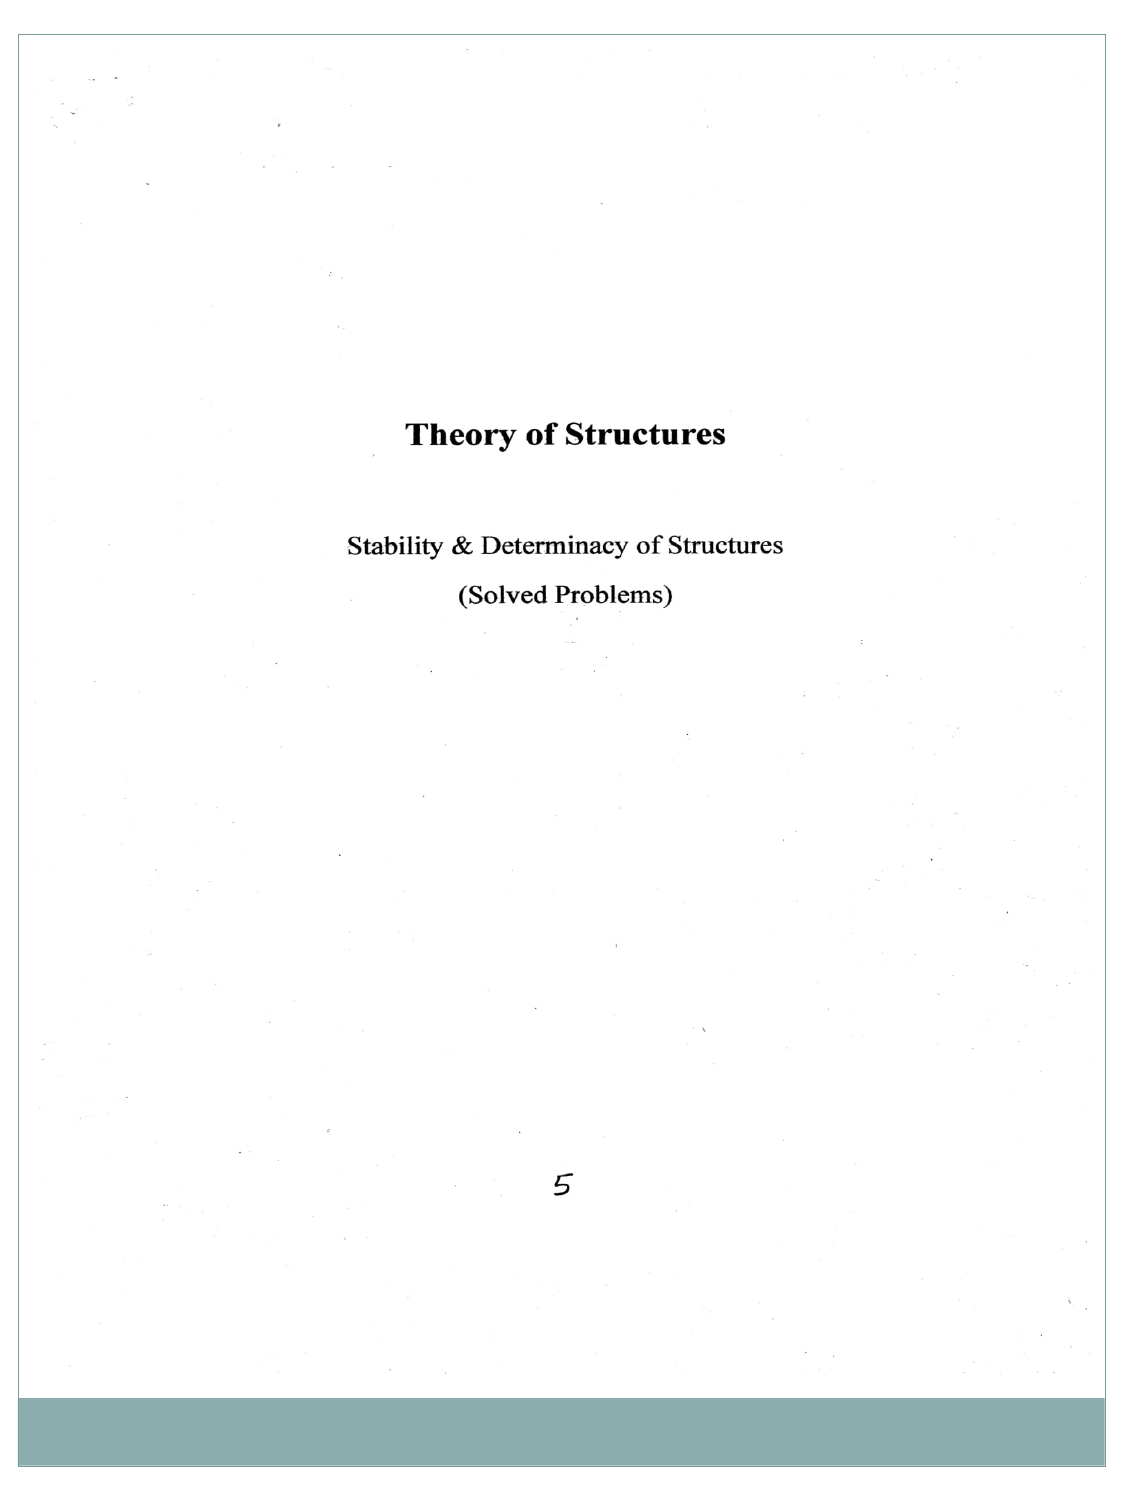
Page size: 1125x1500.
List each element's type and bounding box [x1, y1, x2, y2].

picture [33, 49, 1092, 1376]
